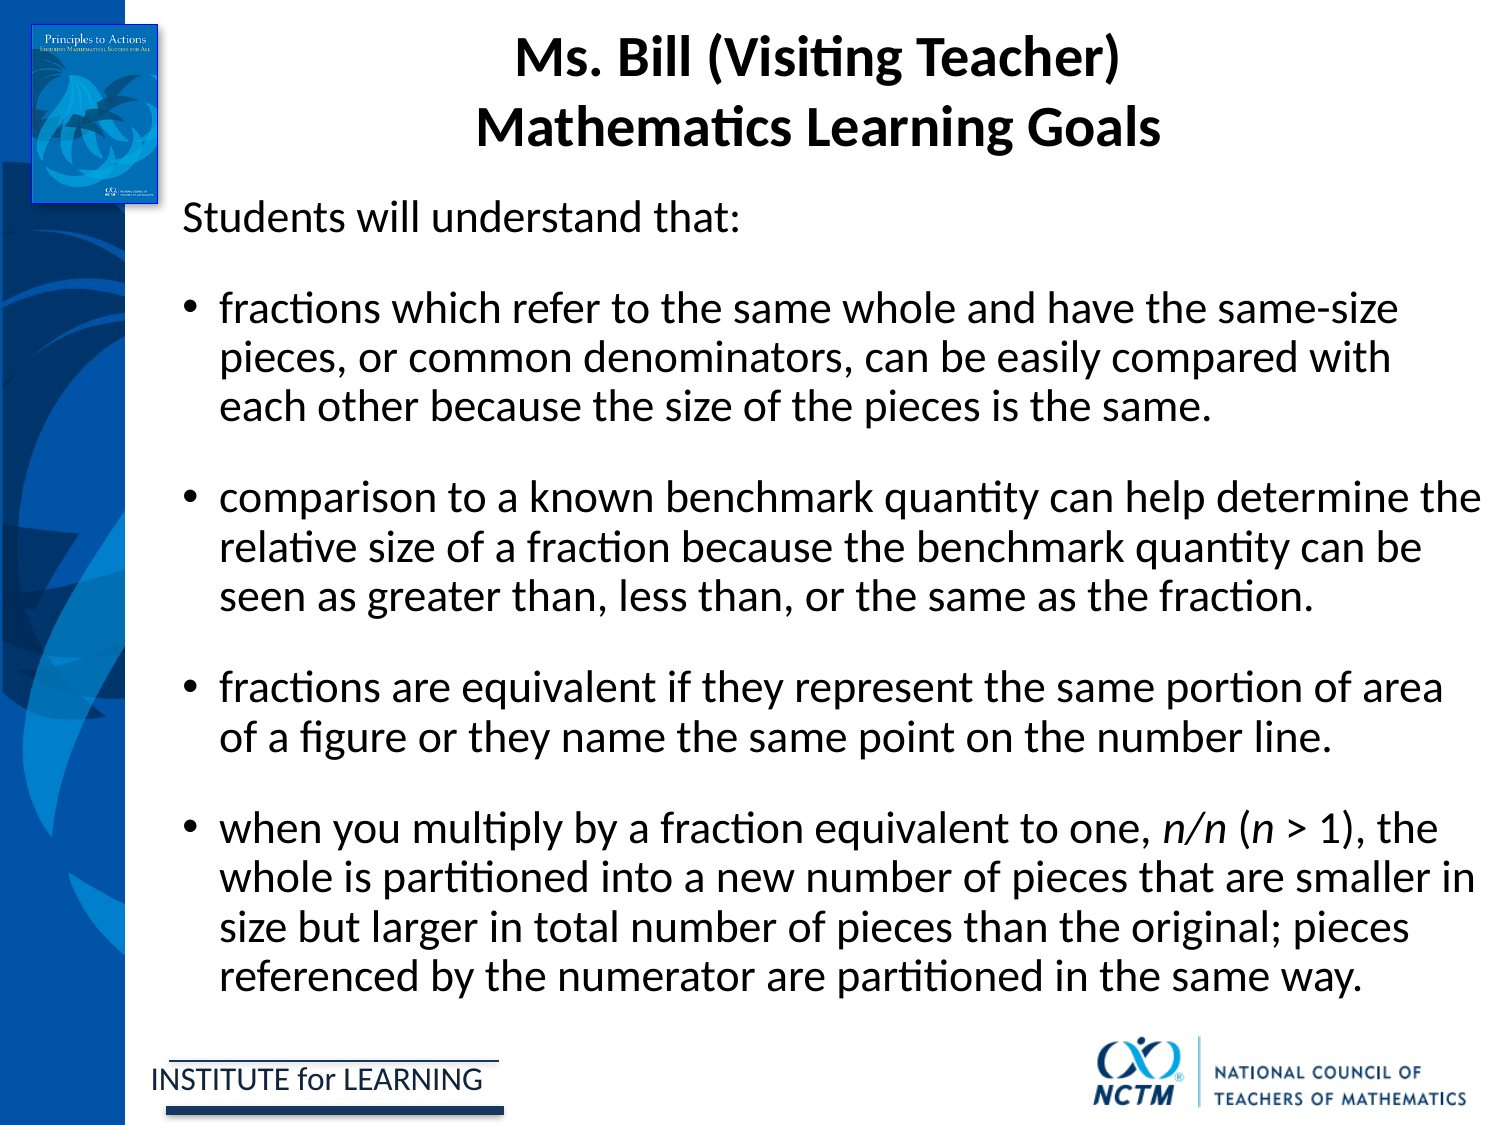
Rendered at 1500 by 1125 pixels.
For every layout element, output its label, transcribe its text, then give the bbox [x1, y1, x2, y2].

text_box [153, 1049, 501, 1111]
title Ms. Bill (Visiting Teacher) Mathematics Learning Goals [167, 15, 1470, 162]
picture [1078, 1017, 1484, 1124]
list Students will understand that: fractions which refer to the same whole and have the same-size pieces, or common denominators, can be easily compared with each other because the size of the pieces is the same. comparison to a known benchmark quantity can help determine the relative size of a fraction because the benchmark quantity can be seen as greater than, less than, or the same as the fraction. fractions are equivalent if they represent the same portion of area of a figure or they name the same point on the number line. when you multiply by a fraction equivalent to one, n/n (n > 1), the whole is partitioned into a new number of pieces that are smaller in size but larger in total number of pieces than the original; pieces referenced by the numerator are partitioned in the same way. [167, 185, 1500, 1082]
picture [0, 0, 125, 1125]
picture [32, 25, 157, 203]
